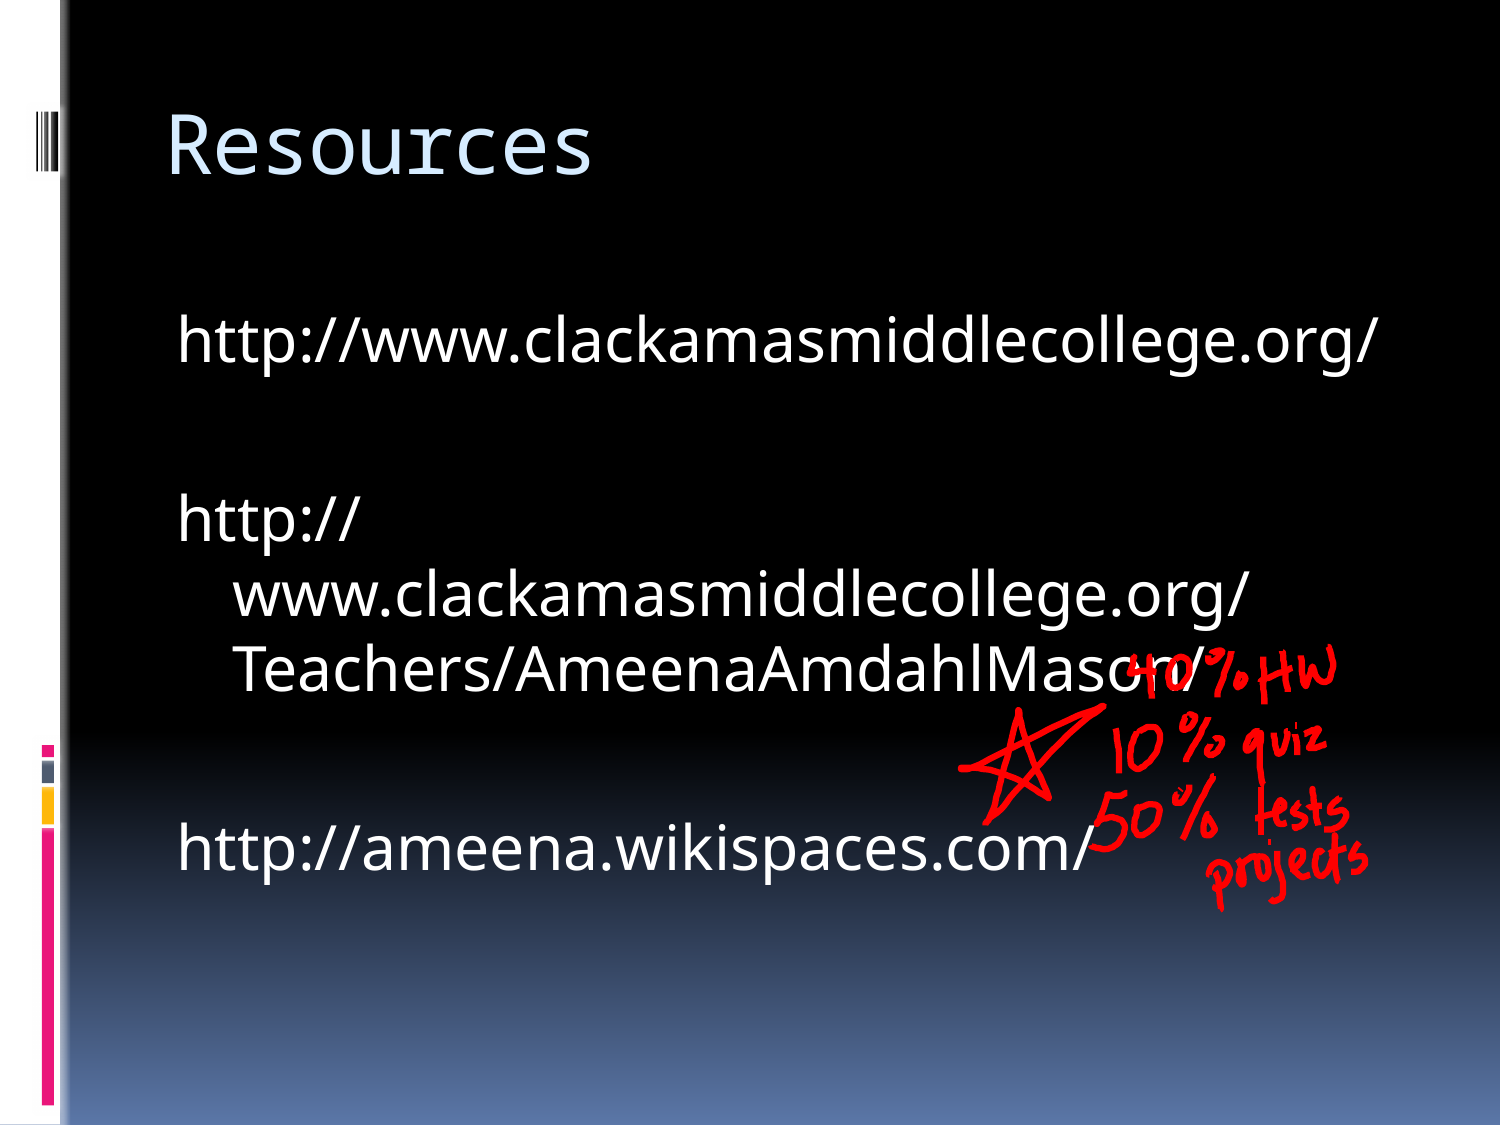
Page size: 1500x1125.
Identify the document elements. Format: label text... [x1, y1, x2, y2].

list http://www.clackamasmiddlecollege.org/ http://www.clackamasmiddlecollege.org/Teachers/AmeenaAmdahlMason/ http://ameena.wikispaces.com/ [150, 292, 1425, 1043]
title Resources [150, 83, 1425, 234]
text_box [960, 646, 1366, 911]
